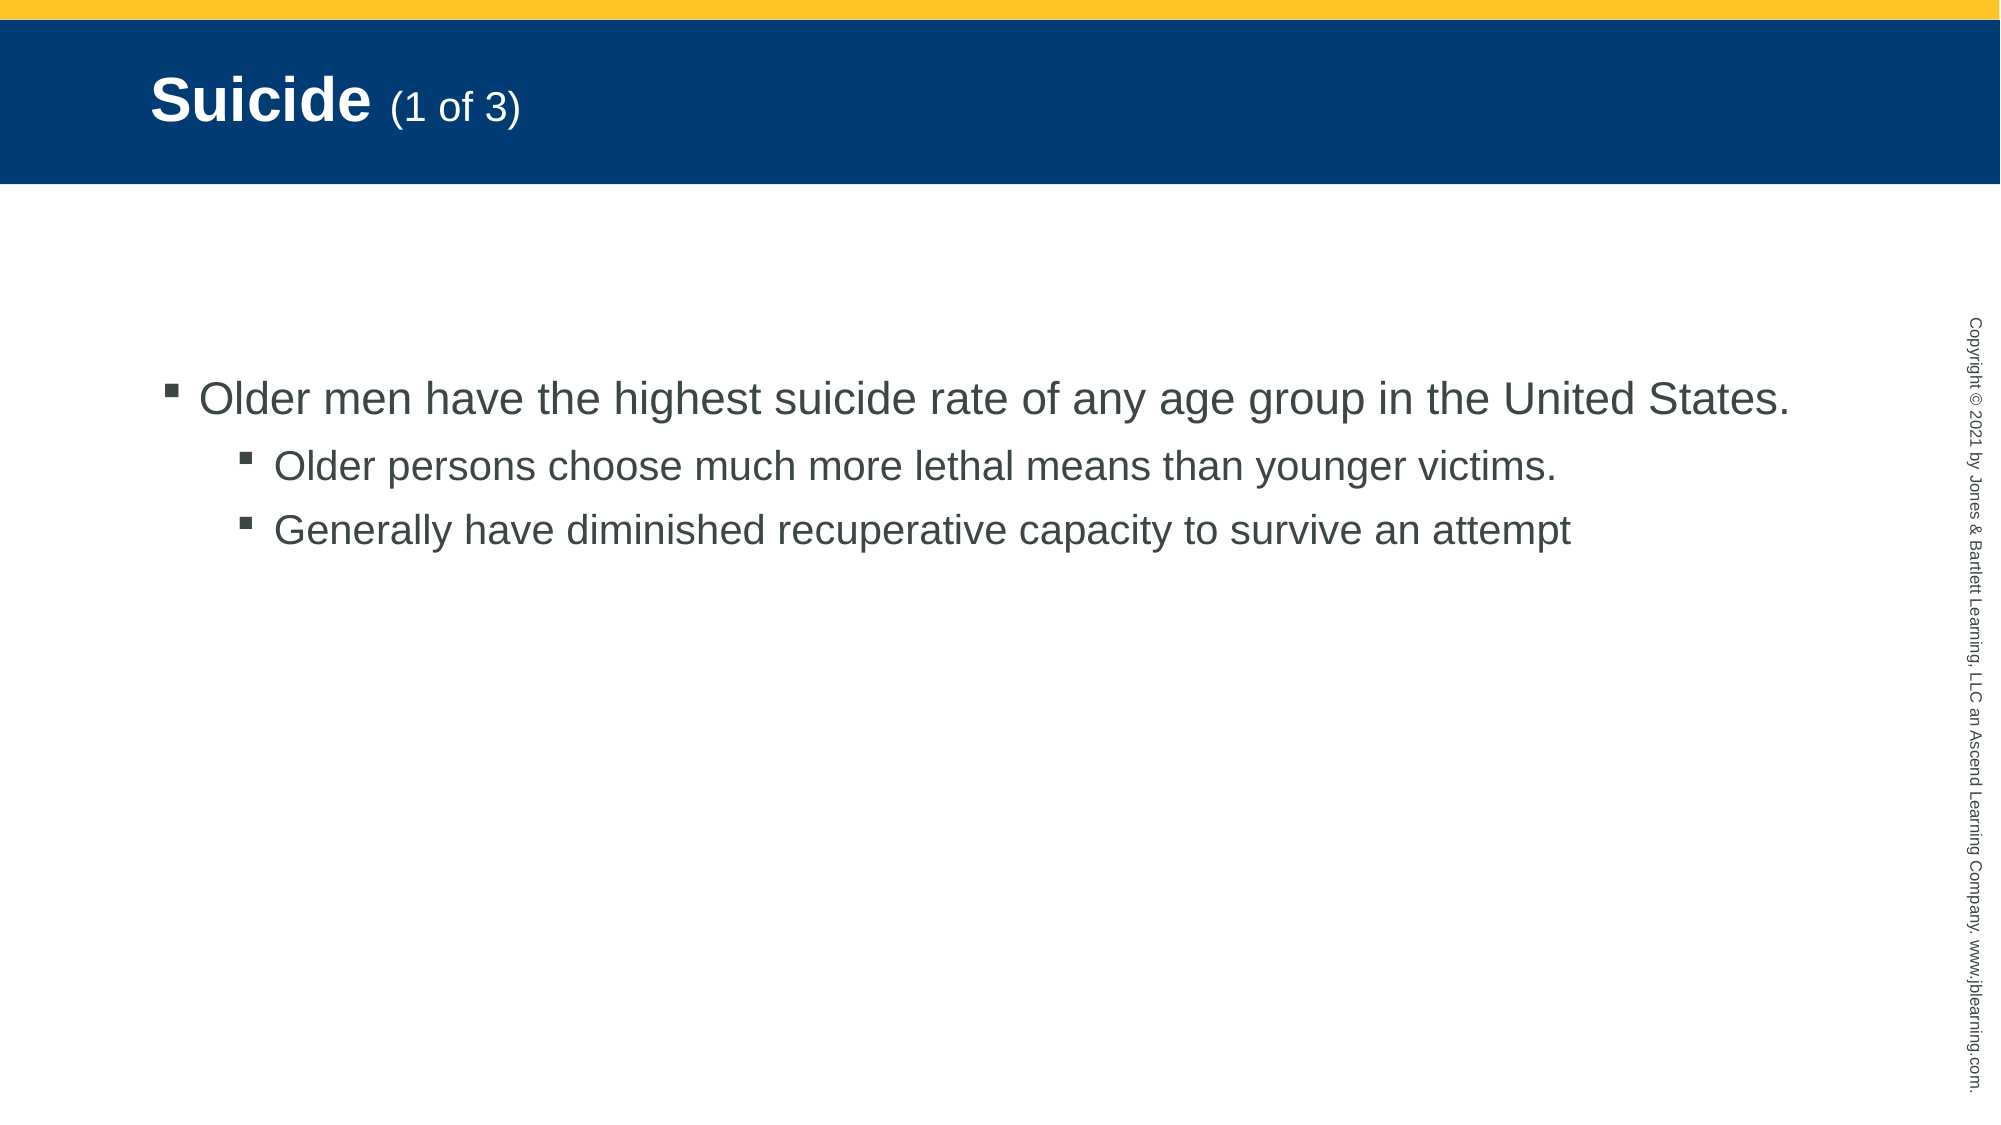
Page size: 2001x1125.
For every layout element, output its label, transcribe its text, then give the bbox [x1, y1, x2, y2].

list Older men have the highest suicide rate of any age group in the United States. Older persons choose much more lethal means than younger victims. Generally have diminished recuperative capacity to survive an attempt [146, 361, 1859, 1016]
title Suicide (1 of 3) [0, 19, 2000, 185]
